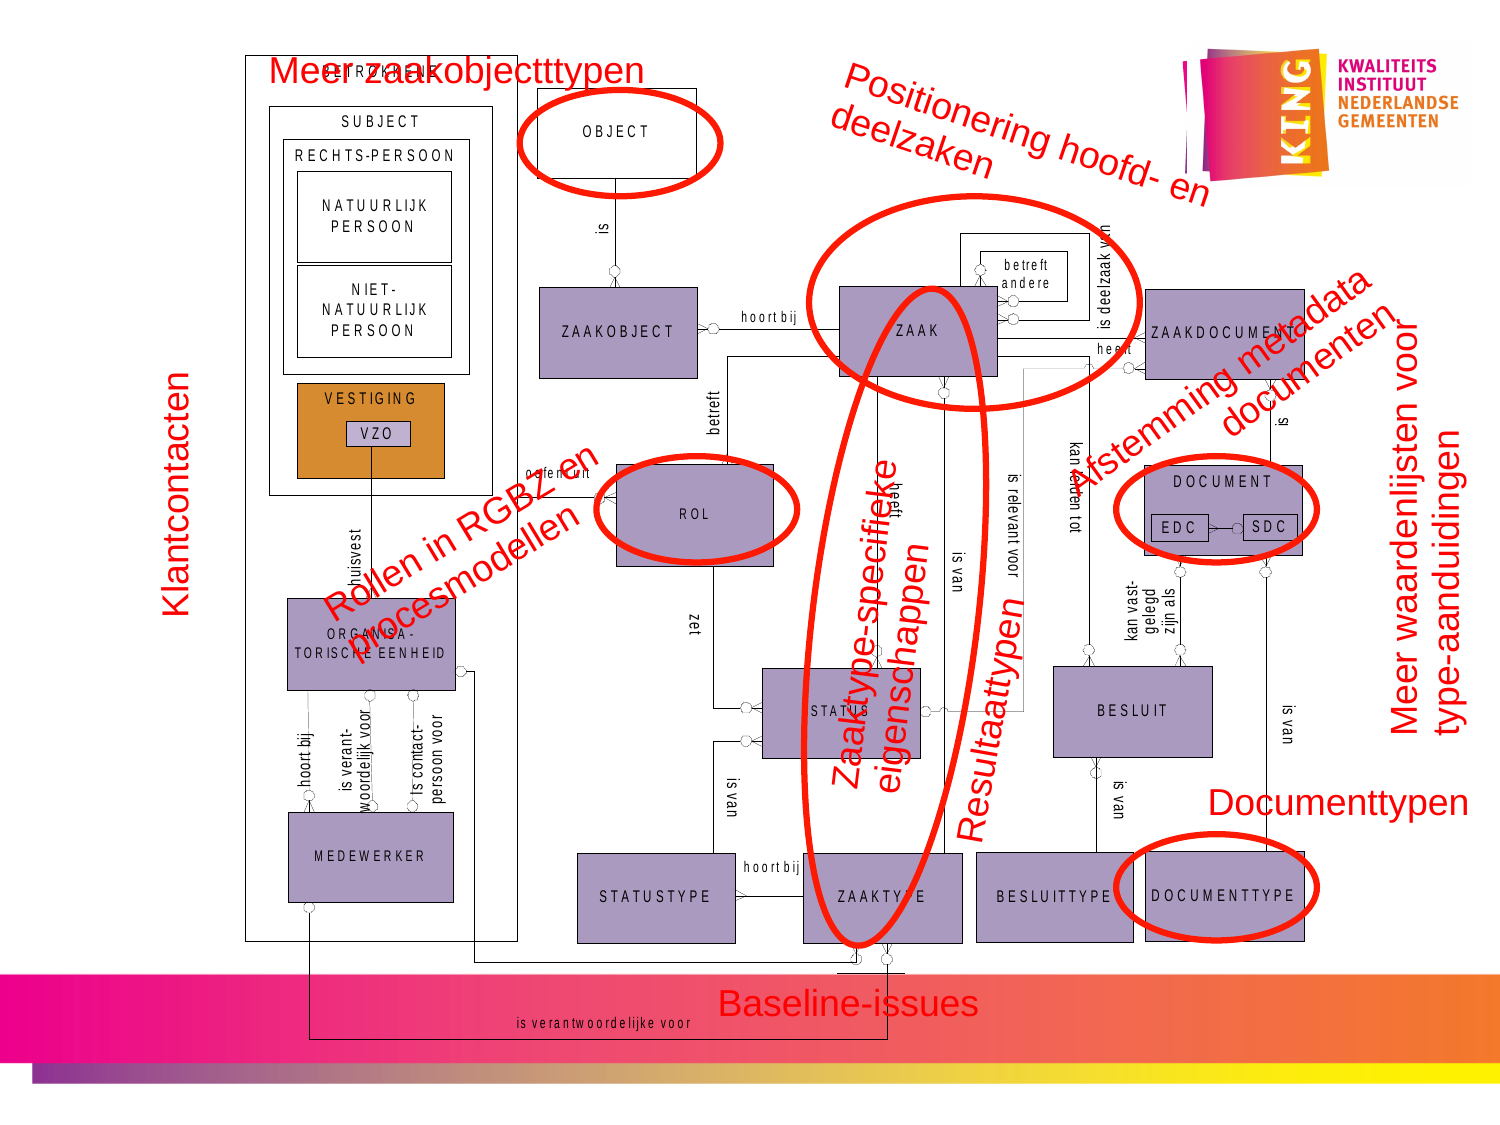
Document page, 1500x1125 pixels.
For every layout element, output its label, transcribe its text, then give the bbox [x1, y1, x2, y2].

text_box [1310, 489, 1317, 529]
text_box Meer waardenlijsten voor type-aanduidingen [1375, 278, 1475, 752]
picture [0, 0, 1500, 1125]
text_box Documenttypen [1310, 775, 1500, 832]
text_box Afstemming metadata documenten [1310, 243, 1420, 403]
text_box Klantcontacten [147, 326, 205, 634]
text_box [23, 0, 399, 100]
text_box [1310, 867, 1317, 907]
